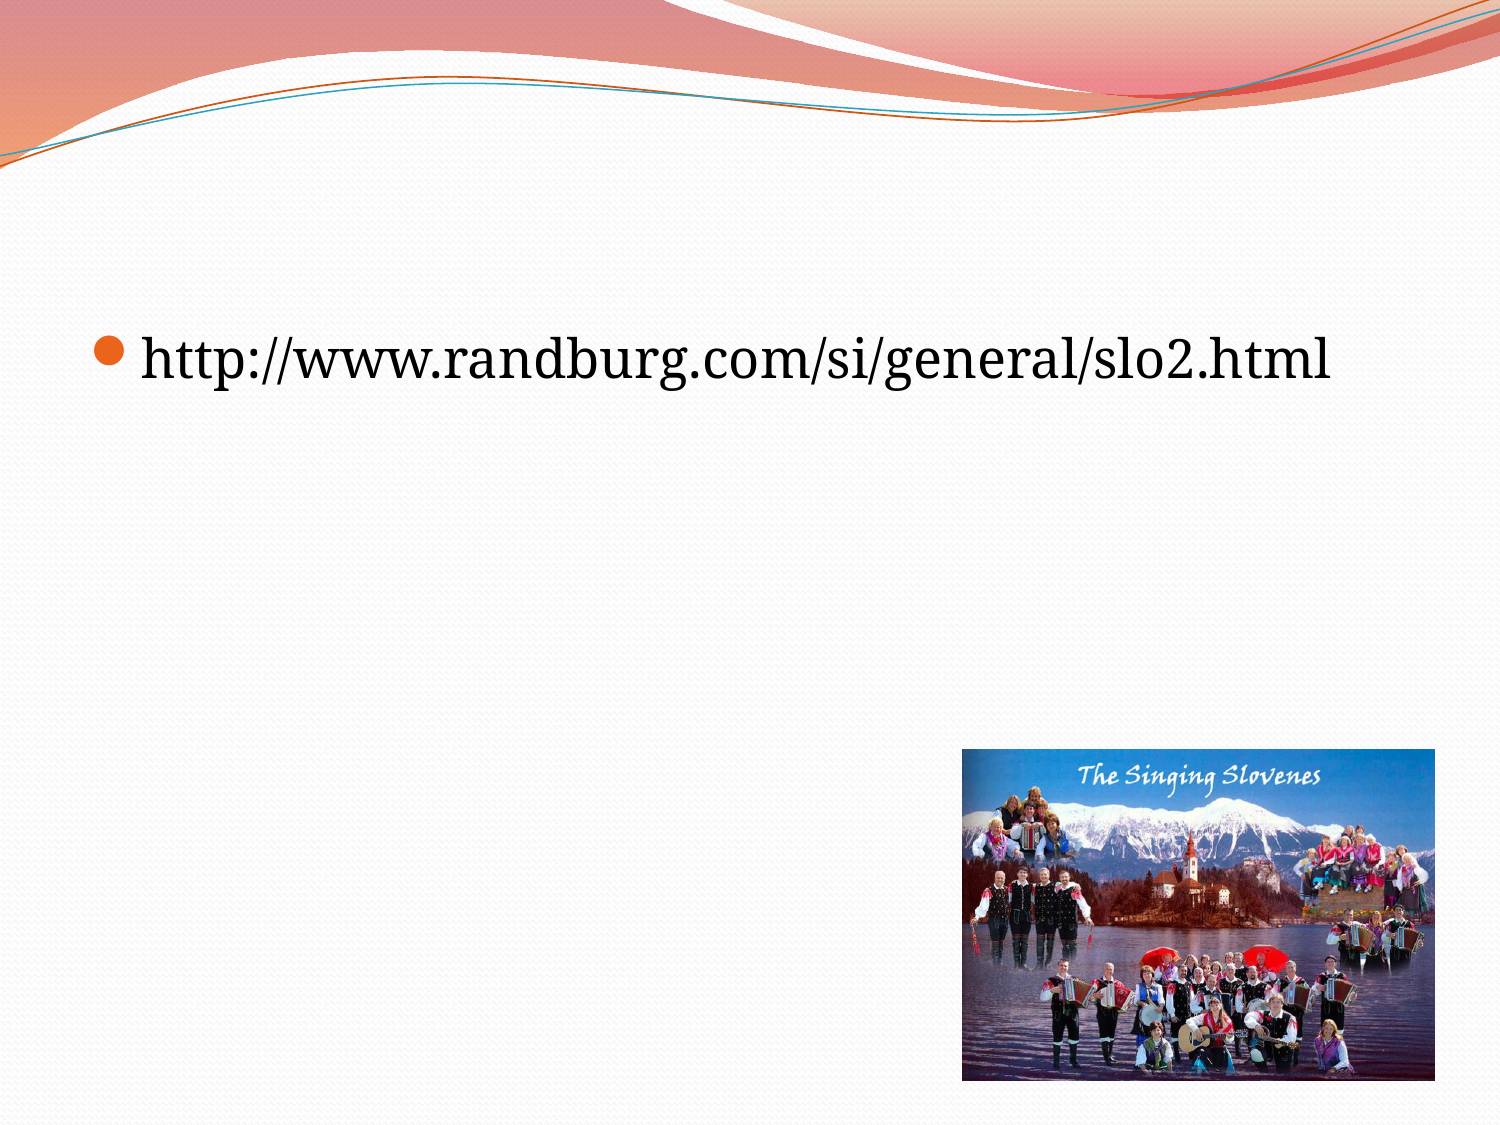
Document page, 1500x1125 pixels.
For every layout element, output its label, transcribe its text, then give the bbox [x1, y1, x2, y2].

list http://www.randburg.com/si/general/slo2.html [75, 317, 1425, 1038]
picture [962, 749, 1435, 1081]
